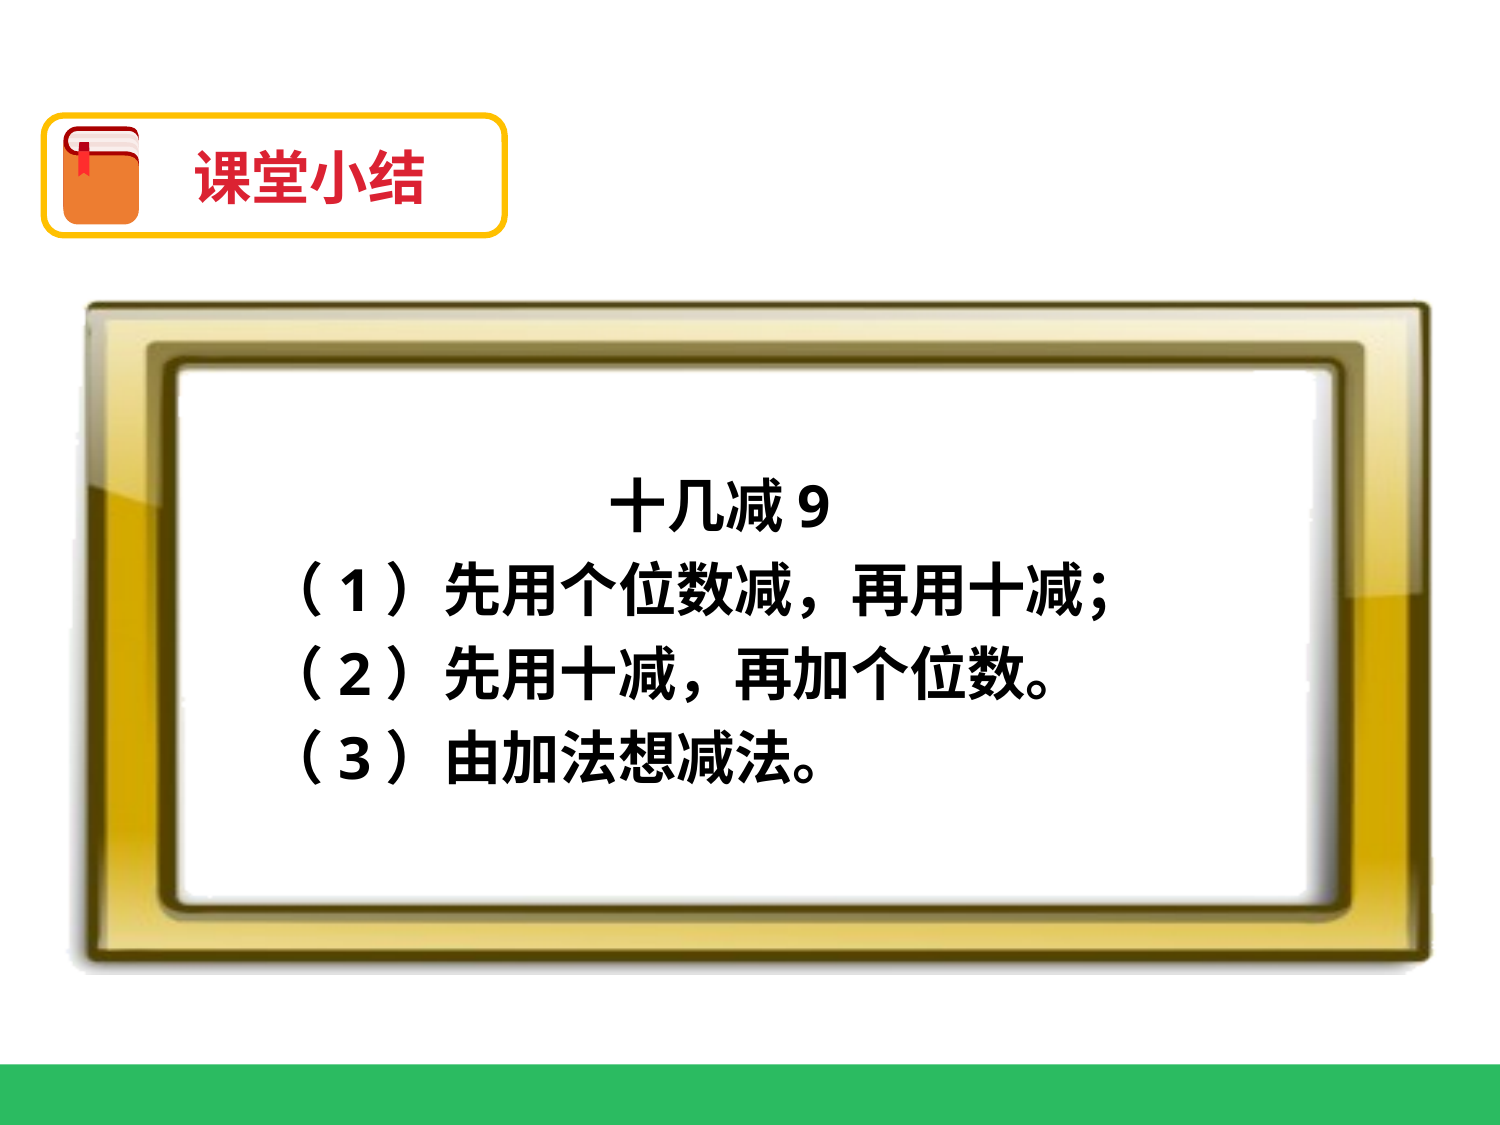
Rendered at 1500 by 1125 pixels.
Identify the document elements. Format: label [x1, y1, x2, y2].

text_box [43, 115, 505, 236]
picture [60, 275, 1440, 975]
